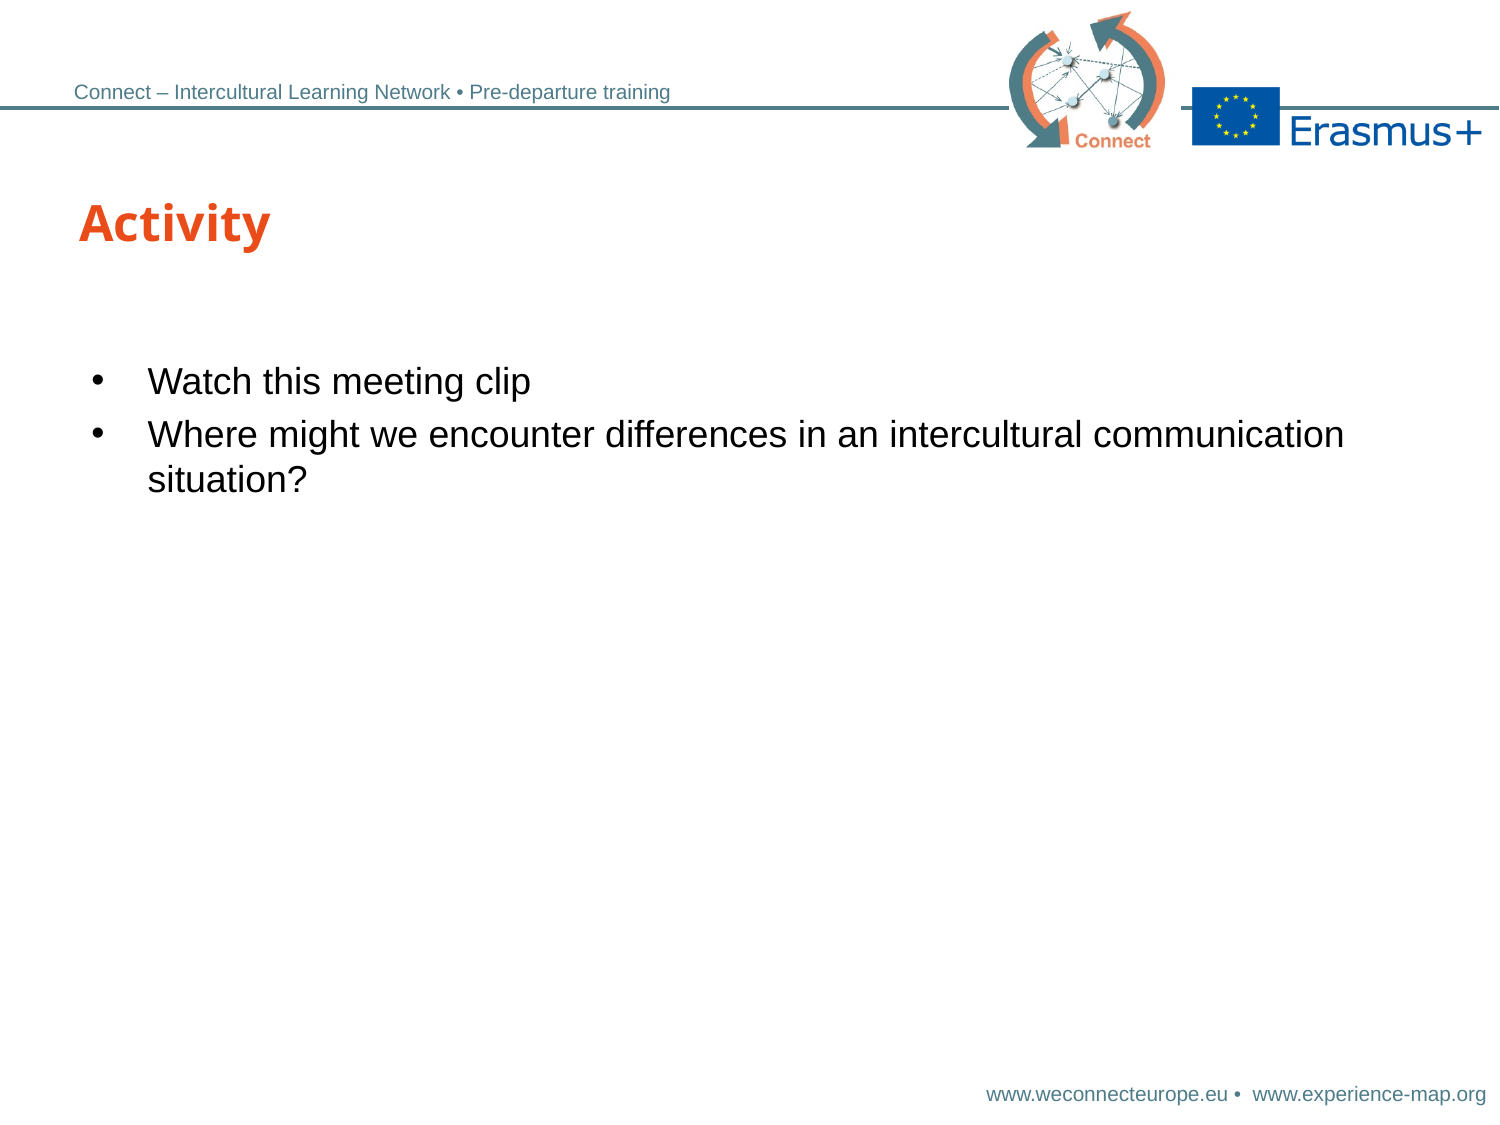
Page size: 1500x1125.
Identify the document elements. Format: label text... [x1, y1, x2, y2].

picture [1009, 11, 1498, 162]
list Watch this meeting clip Where might we encounter differences in an intercultural communication situation? [76, 349, 1427, 1093]
title Activity [64, 184, 1327, 372]
